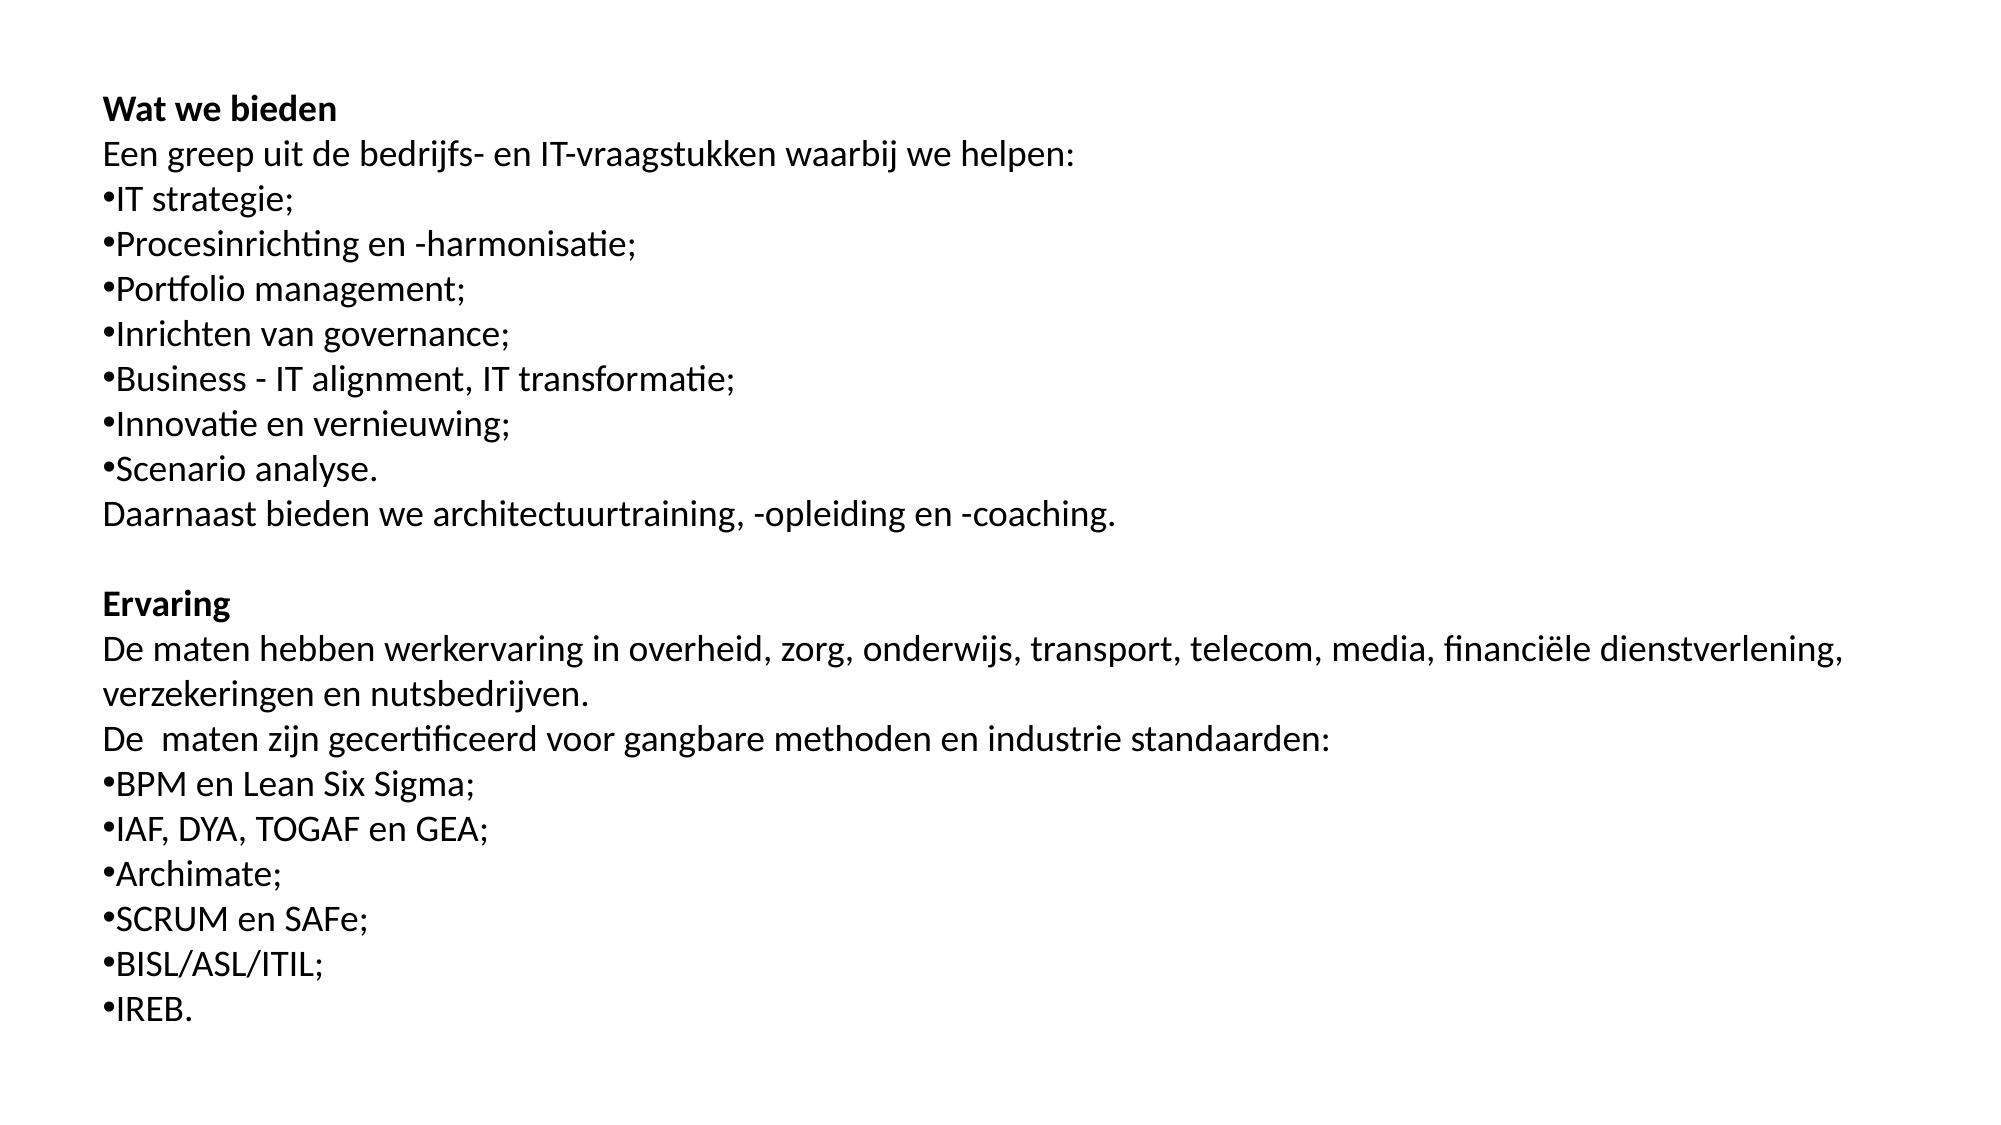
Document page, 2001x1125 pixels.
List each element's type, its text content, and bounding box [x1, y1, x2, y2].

text_box Wat we bieden Een greep uit de bedrijfs- en IT-vraagstukken waarbij we helpen: IT strategie; Procesinrichting en -harmonisatie; Portfolio management; Inrichten van governance; Business - IT alignment, IT transformatie; Innovatie en vernieuwing; Scenario analyse. Daarnaast bieden we architectuurtraining, -opleiding en -coaching. Ervaring De maten hebben werkervaring in overheid, zorg, onderwijs, transport, telecom, media, financiële dienstverlening, verzekeringen en nutsbedrijven. De maten zijn gecertificeerd voor gangbare methoden en industrie standaarden: BPM en Lean Six Sigma; IAF, DYA, TOGAF en GEA; Archimate; SCRUM en SAFe; BISL/ASL/ITIL; IREB. [87, 76, 1925, 1037]
